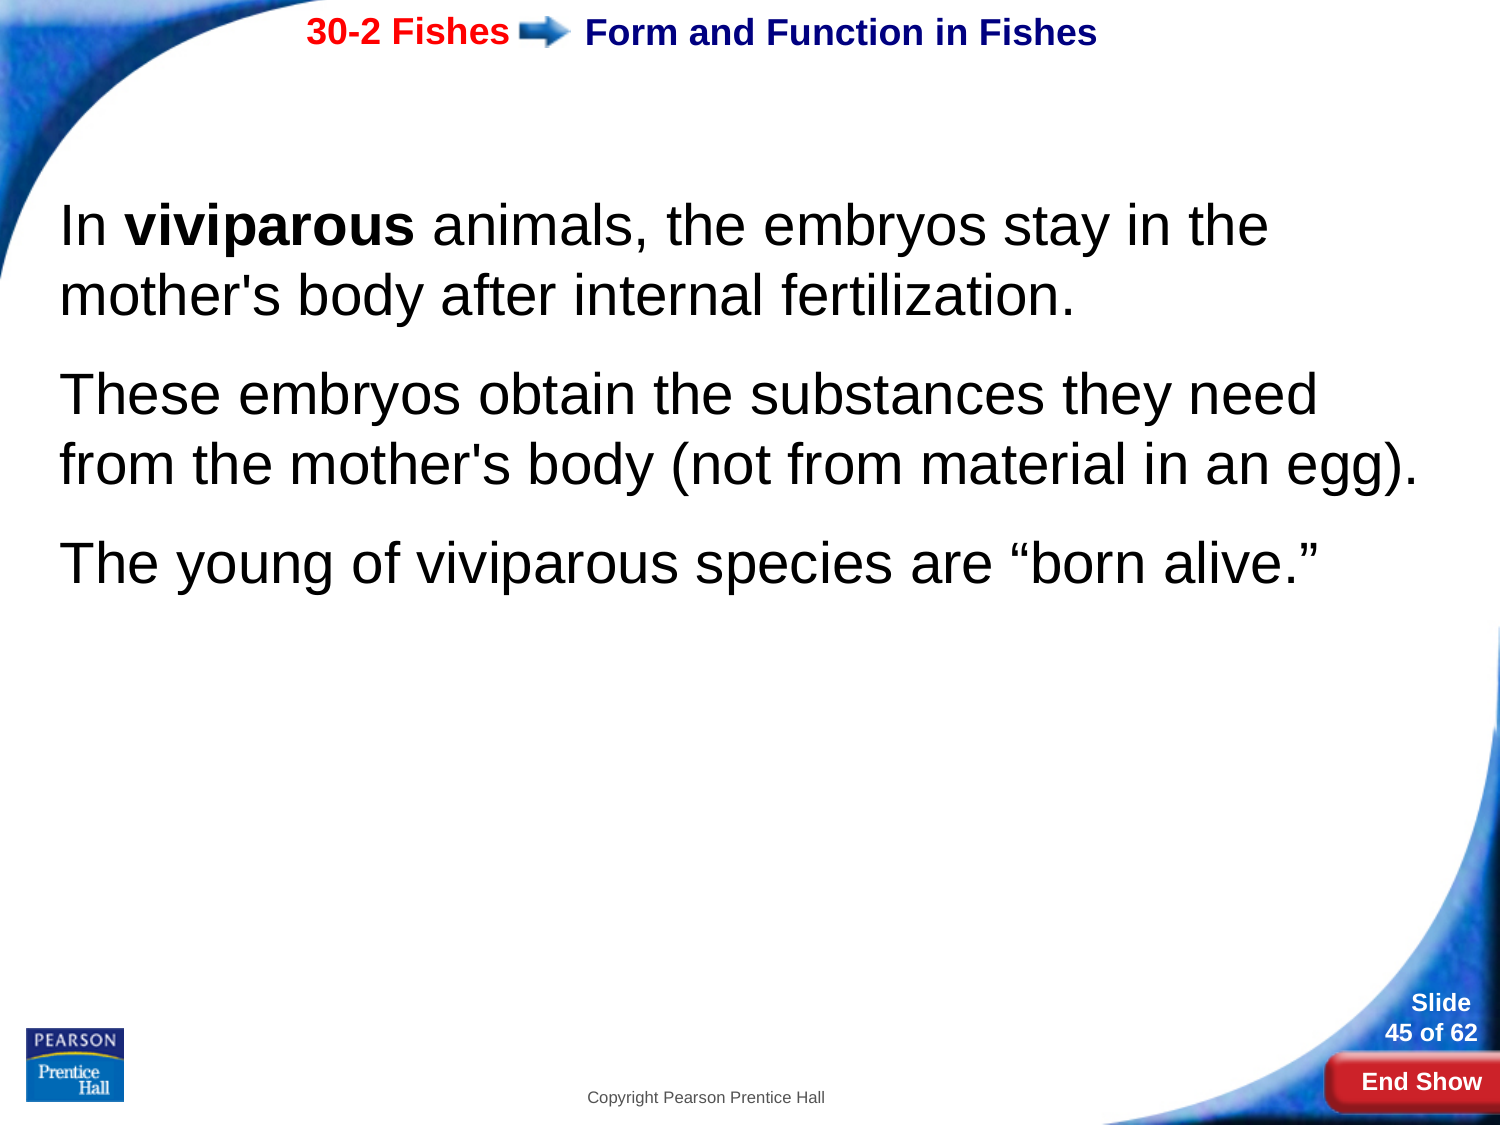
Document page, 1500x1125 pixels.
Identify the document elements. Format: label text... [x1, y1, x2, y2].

footer Copyright Pearson Prentice Hall [468, 1078, 945, 1105]
list In viviparous animals, the embryos stay in the mother's body after internal fertilization. These embryos obtain the substances they need from the mother's body (not from material in an egg). The young of viviparous species are “born alive.” [44, 179, 1463, 976]
picture [0, 0, 1500, 1125]
title Form and Function in Fishes [569, 0, 1239, 76]
